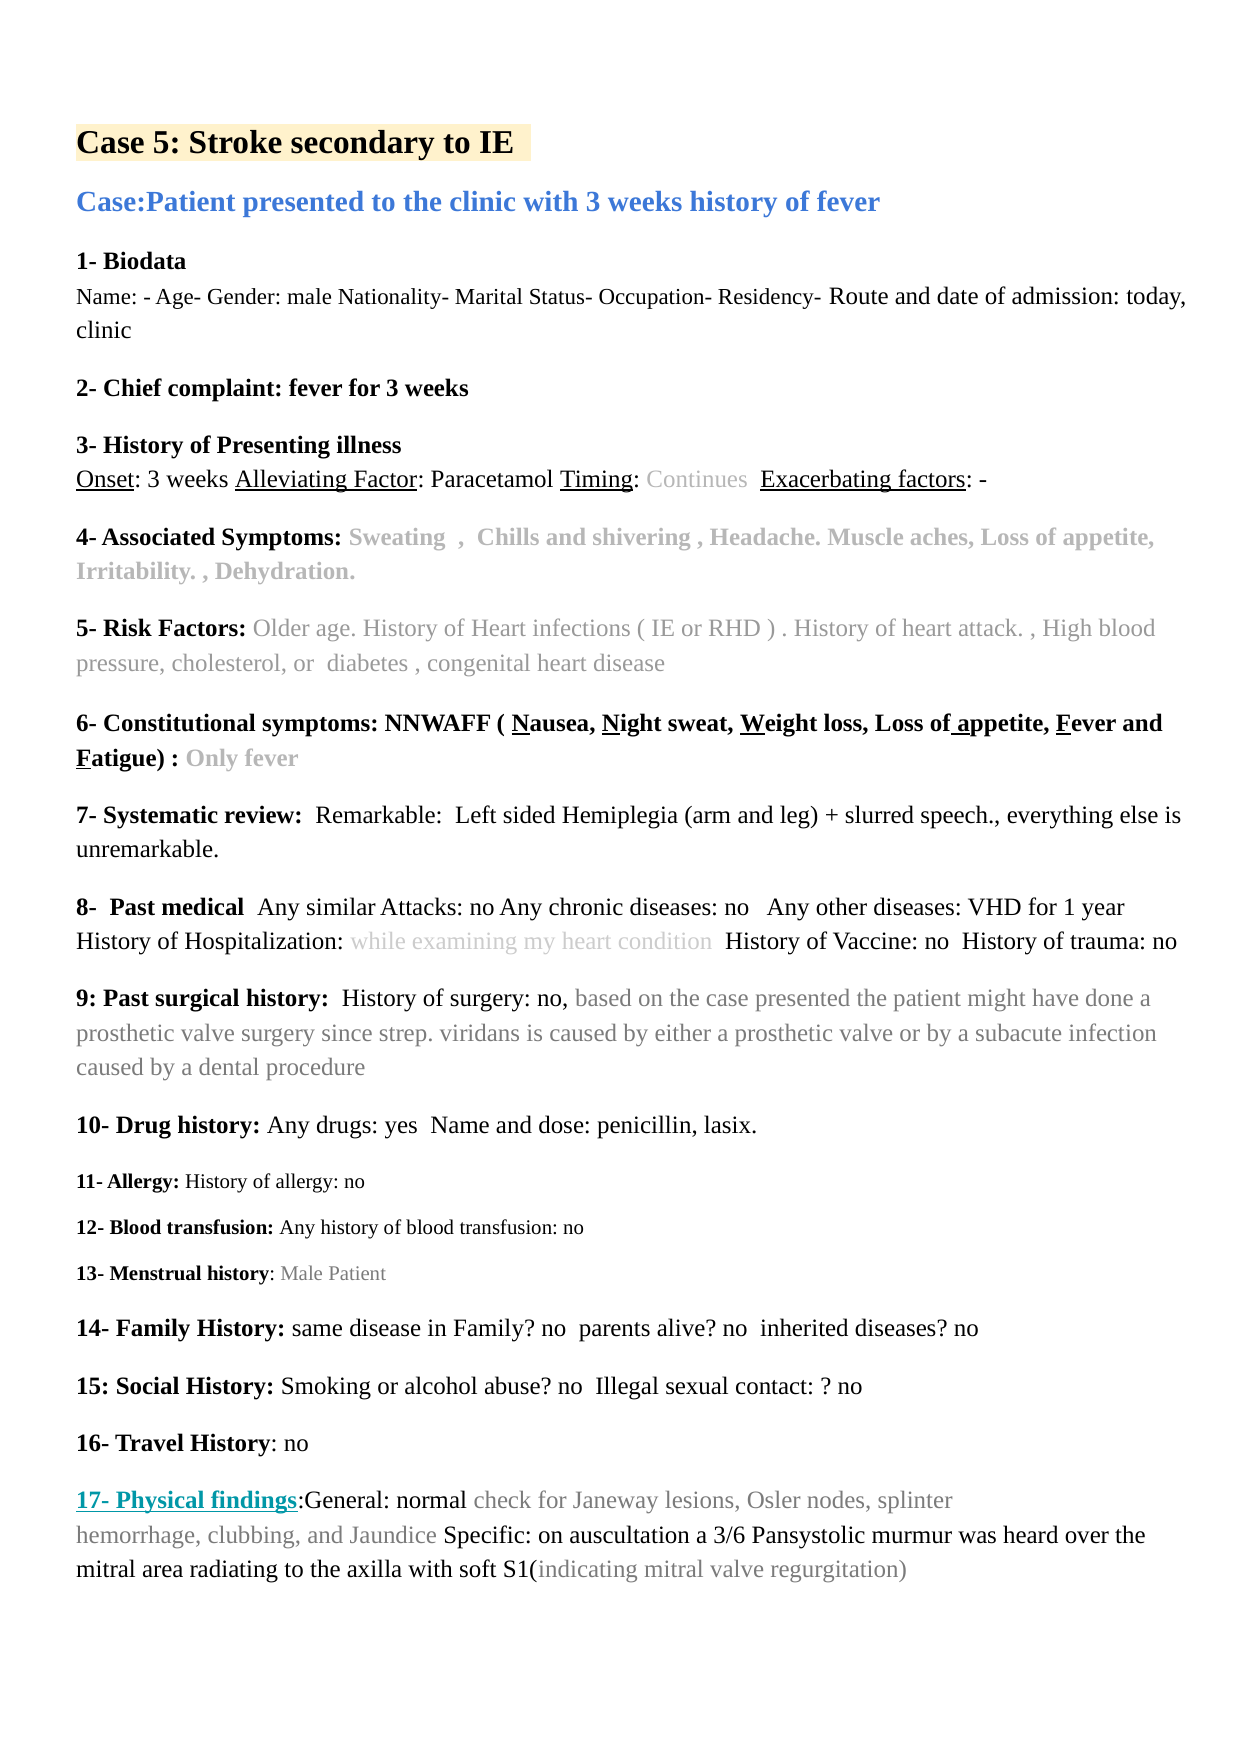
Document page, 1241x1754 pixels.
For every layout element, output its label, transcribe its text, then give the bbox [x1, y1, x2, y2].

text_box Case 5: Stroke secondary to IE Case:Patient presented to the clinic with 3 weeks history of fever sad you found it good job NERD 1- Biodata Name: - Age- Gender: male Nationality- Marital Status- Occupation- Residency- Route and date of admission: today, clinic sad you found it good job NERD 2- Chief complaint: fever for 3 weeks sad you found it good job NERD 3- History of Presenting illness Onset: 3 weeks Alleviating Factor: Paracetamol Timing: Continues Exacerbating factors: - sad you found it good job NERD 4- Associated Symptoms: Sweating , Chills and shivering , Headache. Muscle aches, Loss of appetite, Irritability. , Dehydration. sad you found it good job NERD 5- Risk Factors: Older age. History of Heart infections ( IE or RHD ) . History of heart attack. , High blood pressure, cholesterol, or diabetes , congenital heart disease 6- Constitutional symptoms: NNWAFF ( Nausea, Night sweat, Weight loss, Loss of appetite, Fever and Fatigue) : Only fever sad you found it good job NERD 7- Systematic review: Remarkable: Left sided Hemiplegia (arm and leg) + slurred speech., everything else is unremarkable. sad you found it good job NERD 8- Past medical Any similar Attacks: no Any chronic diseases: no Any other diseases: VHD for 1 year History of Hospitalization: while examining my heart condition History of Vaccine: no History of trauma: no sad 9: Past surgical history: History of surgery: no, based on the case presented the patient might have done a prosthetic valve surgery since strep. viridans is caused by either a prosthetic valve or by a subacute infection caused by a dental procedure sad 10- Drug history: Any drugs: yes Name and dose: penicillin, lasix. 11- Allergy: History of allergy: no sad 12- Blood transfusion: Any history of blood transfusion: no sad 13- Menstrual history: Male Patient sad 14- Family History: same disease in Family? no parents alive? no inherited diseases? no sad 15: Social History: Smoking or alcohol abuse? no Illegal sexual contact: ? no sad 16- Travel History: no sadsad 17- Physical findings:General: normal check for Janeway lesions, Osler nodes, splinter hemorrhage, clubbing, and Jaundice Specific: on auscultation a 3/6 Pansystolic murmur was heard over the mitral area radiating to the axilla with soft S1(indicating mitral valve regurgitation) sad [55, 93, 1210, 1664]
